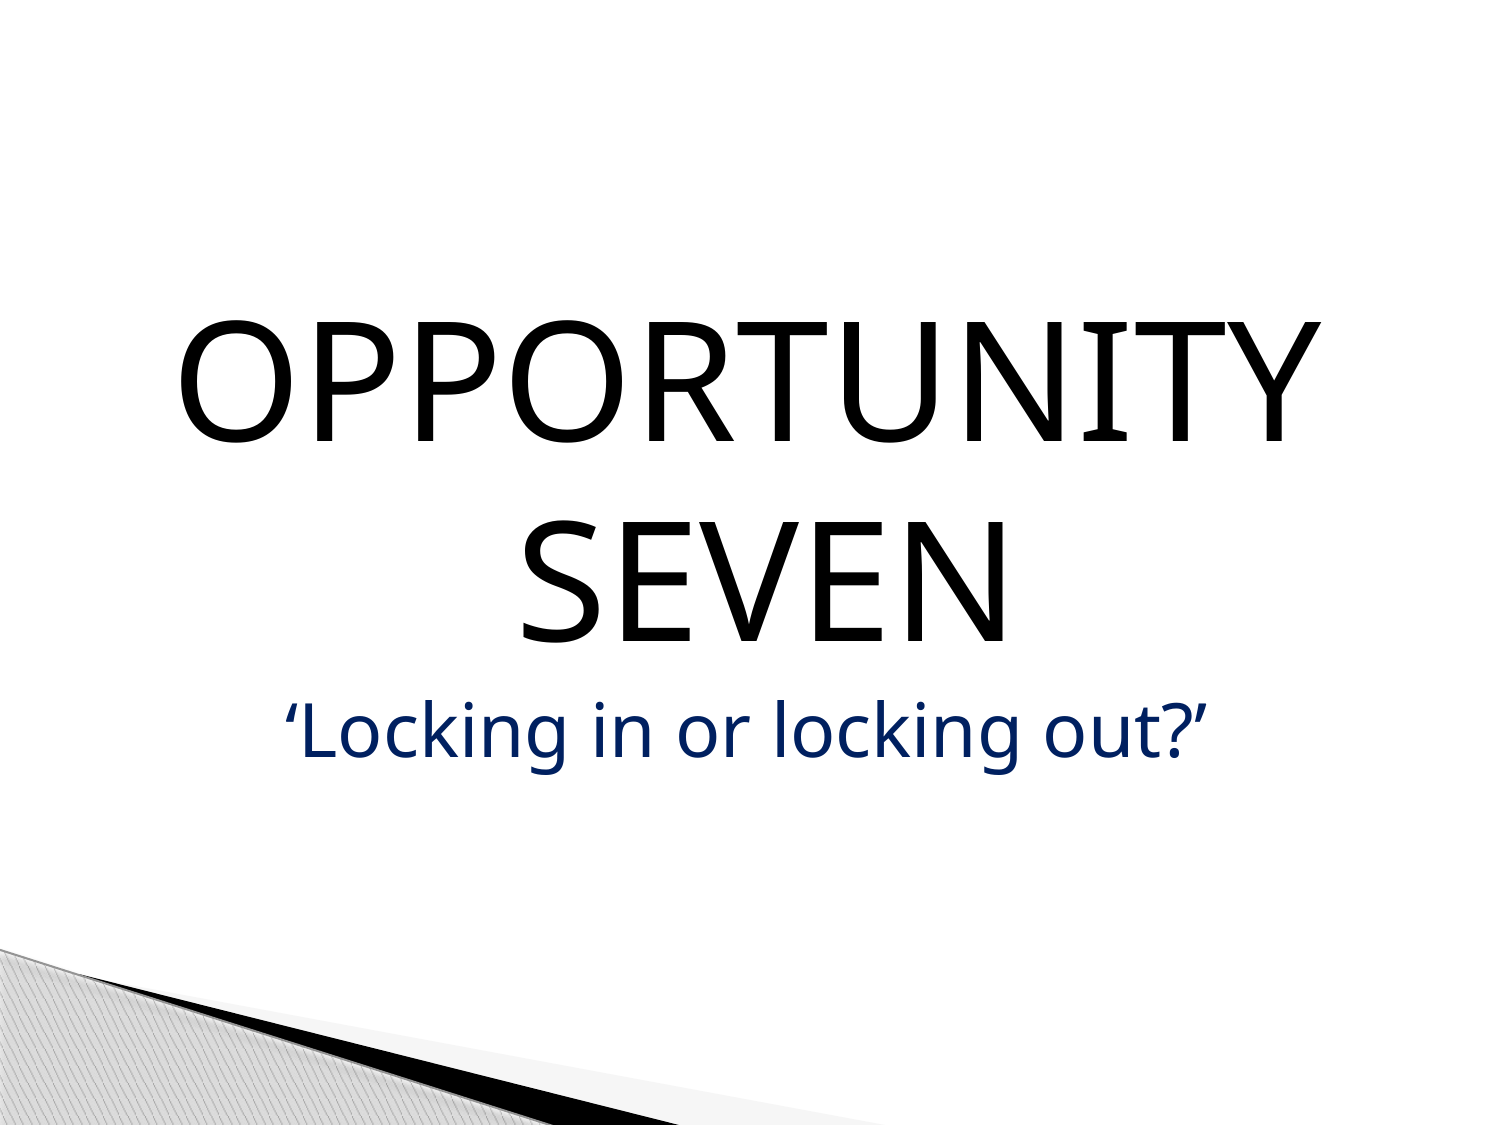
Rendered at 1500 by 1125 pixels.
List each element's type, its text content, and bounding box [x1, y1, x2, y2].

list OPPORTUNITY SEVEN ‘Locking in or locking out?’ [100, 267, 1376, 943]
